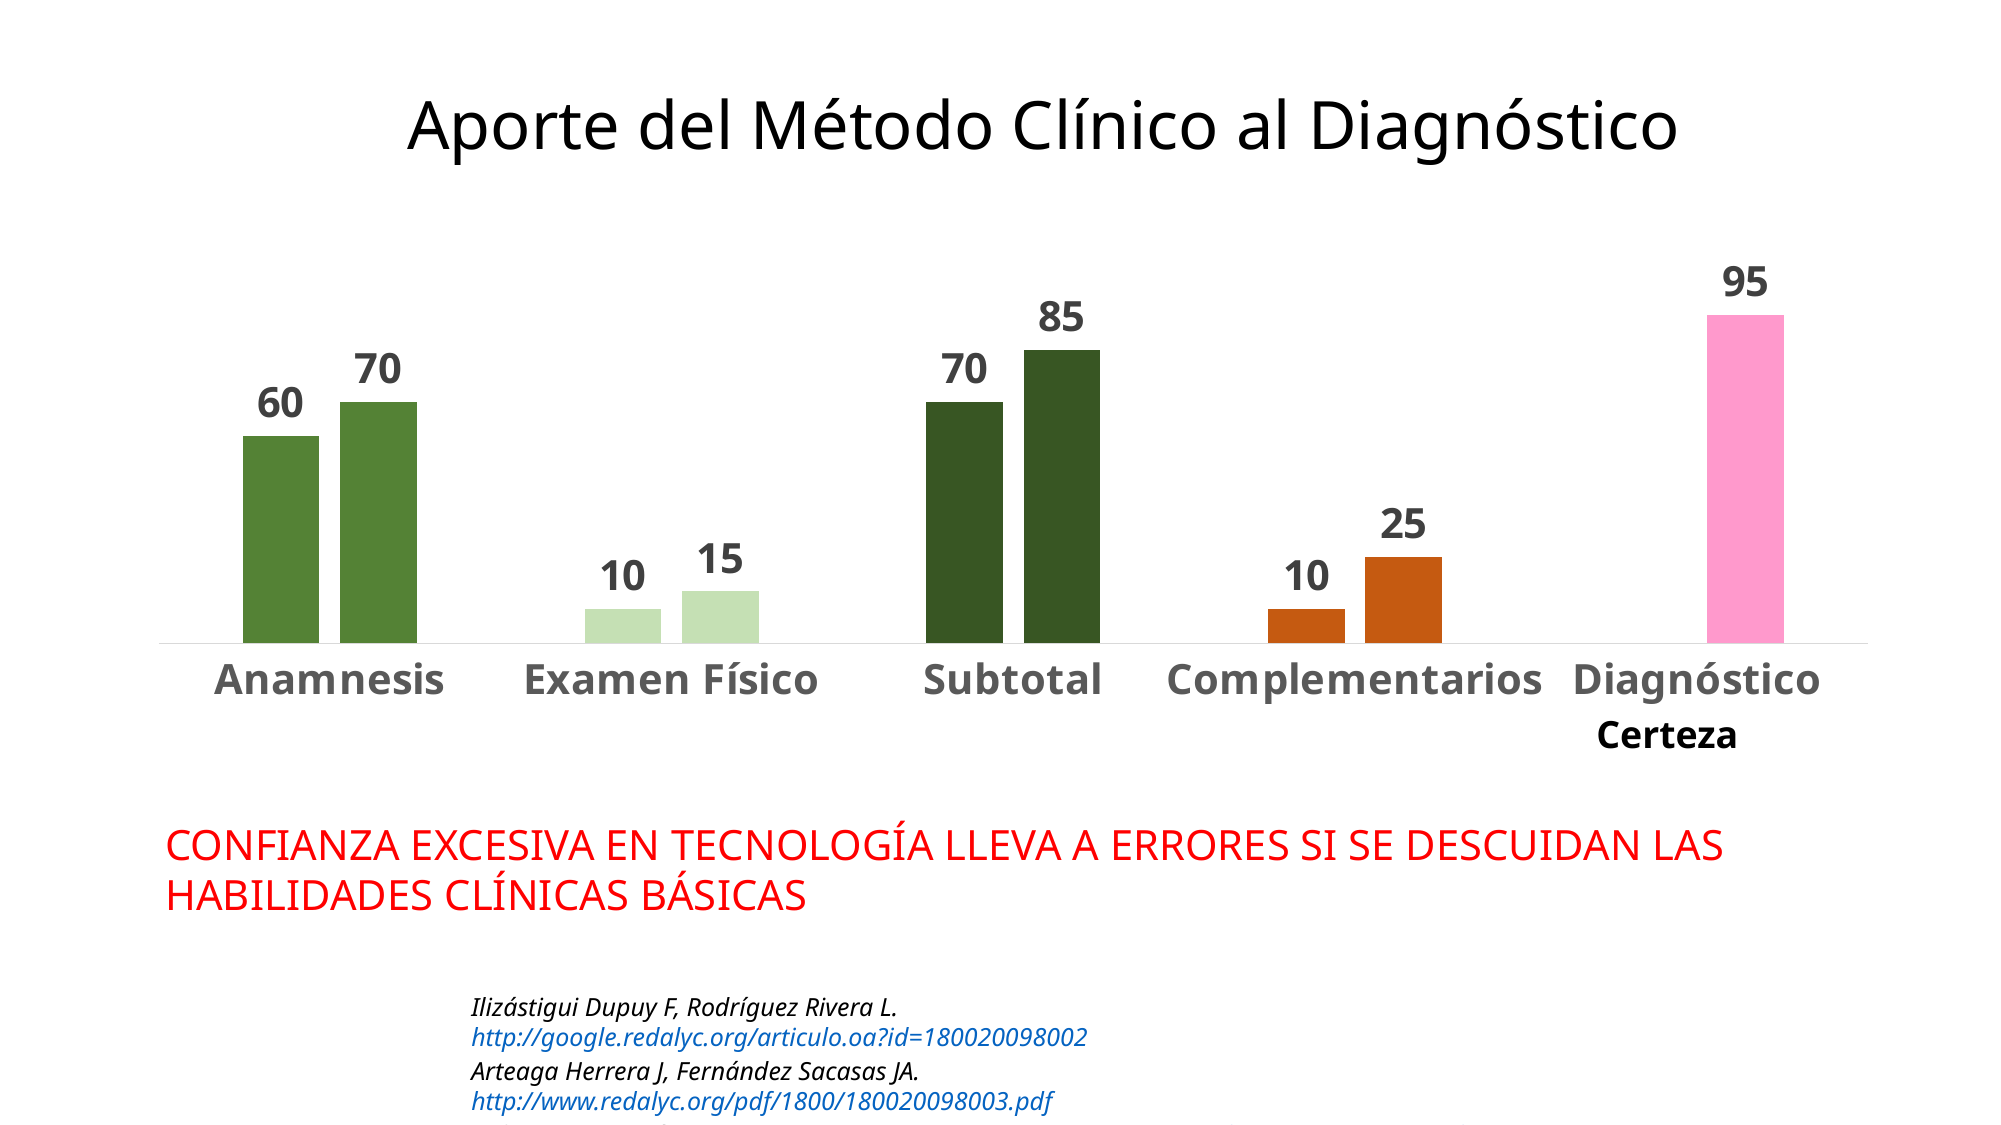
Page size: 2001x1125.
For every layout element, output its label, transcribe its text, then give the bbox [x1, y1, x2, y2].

text_box Aporte del Método Clínico al Diagnóstico [375, 75, 1714, 170]
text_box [150, 231, 1906, 764]
text_box Ilizástigui Dupuy F, Rodríguez Rivera L. http://google.redalyc.org/articulo.oa?id=180020098002 Arteaga Herrera J, Fernández Sacasas JA. http://www.redalyc.org/pdf/1800/180020098003.pdf Referidos por: Frómeta Guerra A et al. https://revistabionatura.com/files/2017.02.01.8.pdf [456, 983, 1525, 1125]
text_box CONFIANZA EXCESIVA EN TECNOLOGÍA LLEVA A ERRORES SI SE DESCUIDAN LAS HABILIDADES CLÍNICAS BÁSICAS [150, 811, 1888, 926]
